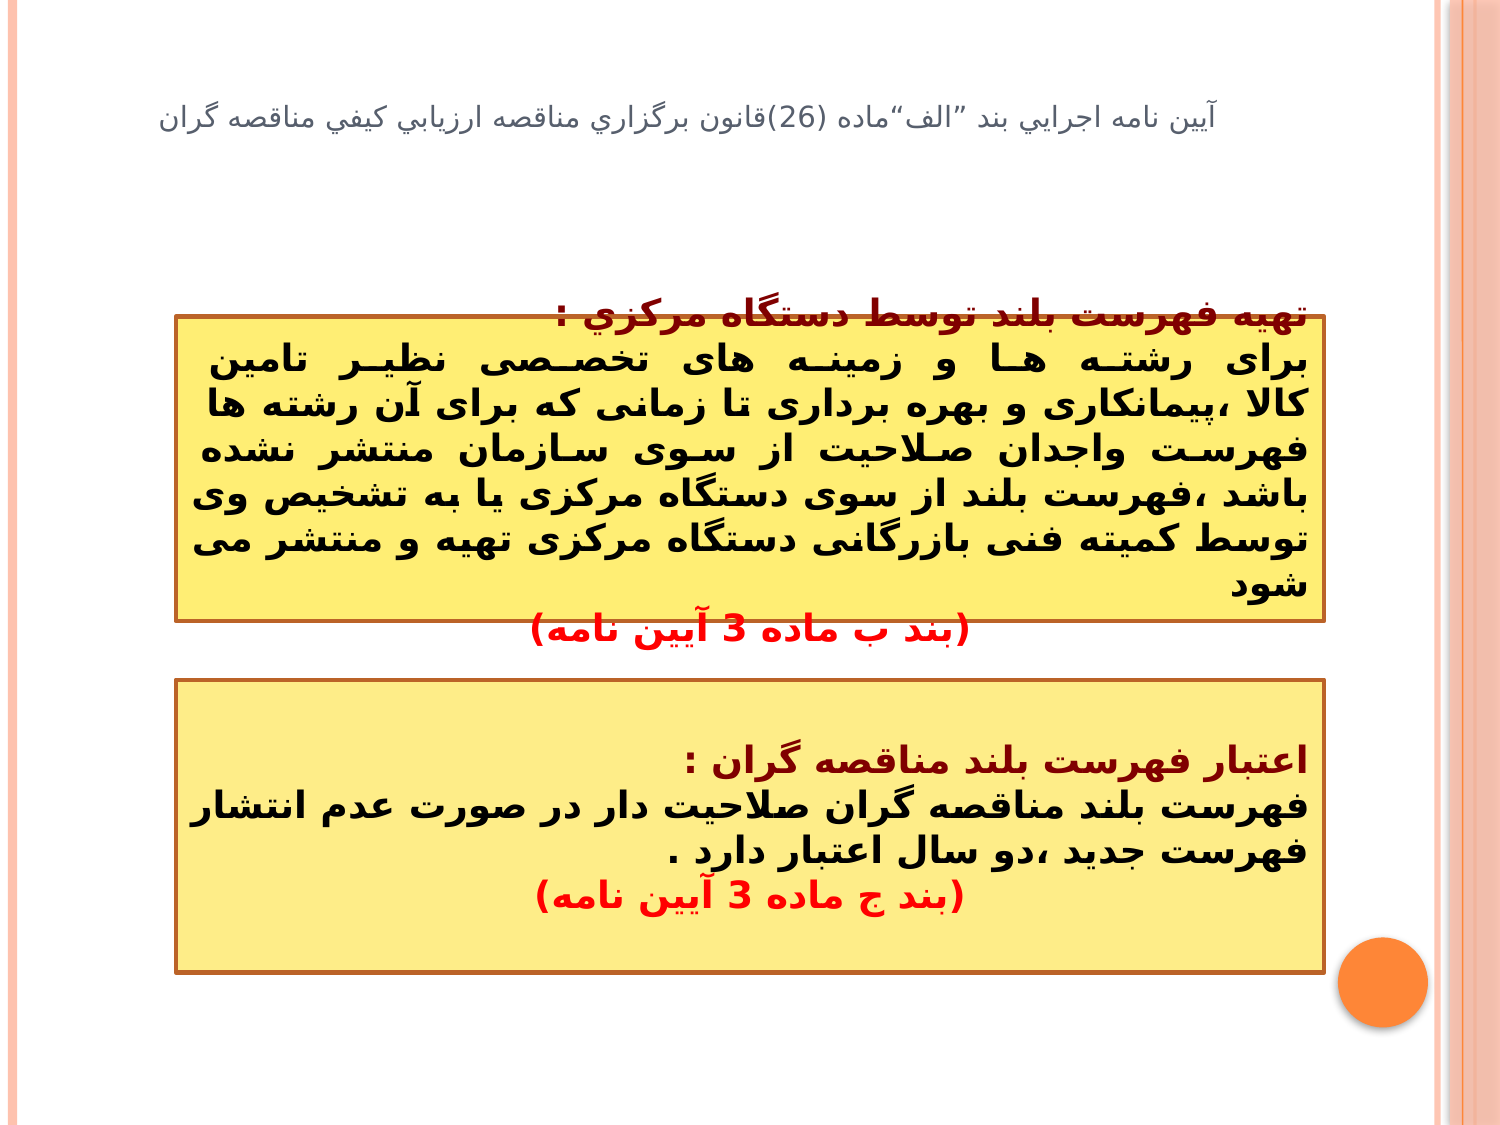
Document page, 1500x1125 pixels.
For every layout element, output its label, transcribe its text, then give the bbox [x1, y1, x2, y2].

text_box آيين نامه اجرايي بند ”الف“ماده (26)قانون برگزاري مناقصه ارزيابي كيفي مناقصه گران [75, 45, 1300, 141]
text_box تهيه فهرست بلند توسط دستگاه مركزي : برای رشته ها و زمینه های تخصصی نظیر تامین کالا ،پیمانکاری و بهره برداری تا زمانی که برای آن رشته ها فهرست واجدان صلاحیت از سوی سازمان منتشر نشده باشد ،فهرست بلند از سوی دستگاه مرکزی یا به تشخیص وی توسط کمیته فنی بازرگانی دستگاه مرکزی تهیه و منتشر می شود (بند ب ماده 3 آیین نامه) [174, 314, 1326, 623]
text_box اعتبار فهرست بلند مناقصه گران : فهرست بلند مناقصه گران صلاحیت دار در صورت عدم انتشار فهرست جدید ،دو سال اعتبار دارد . (بند ج ماده 3 آیین نامه) [174, 678, 1326, 975]
